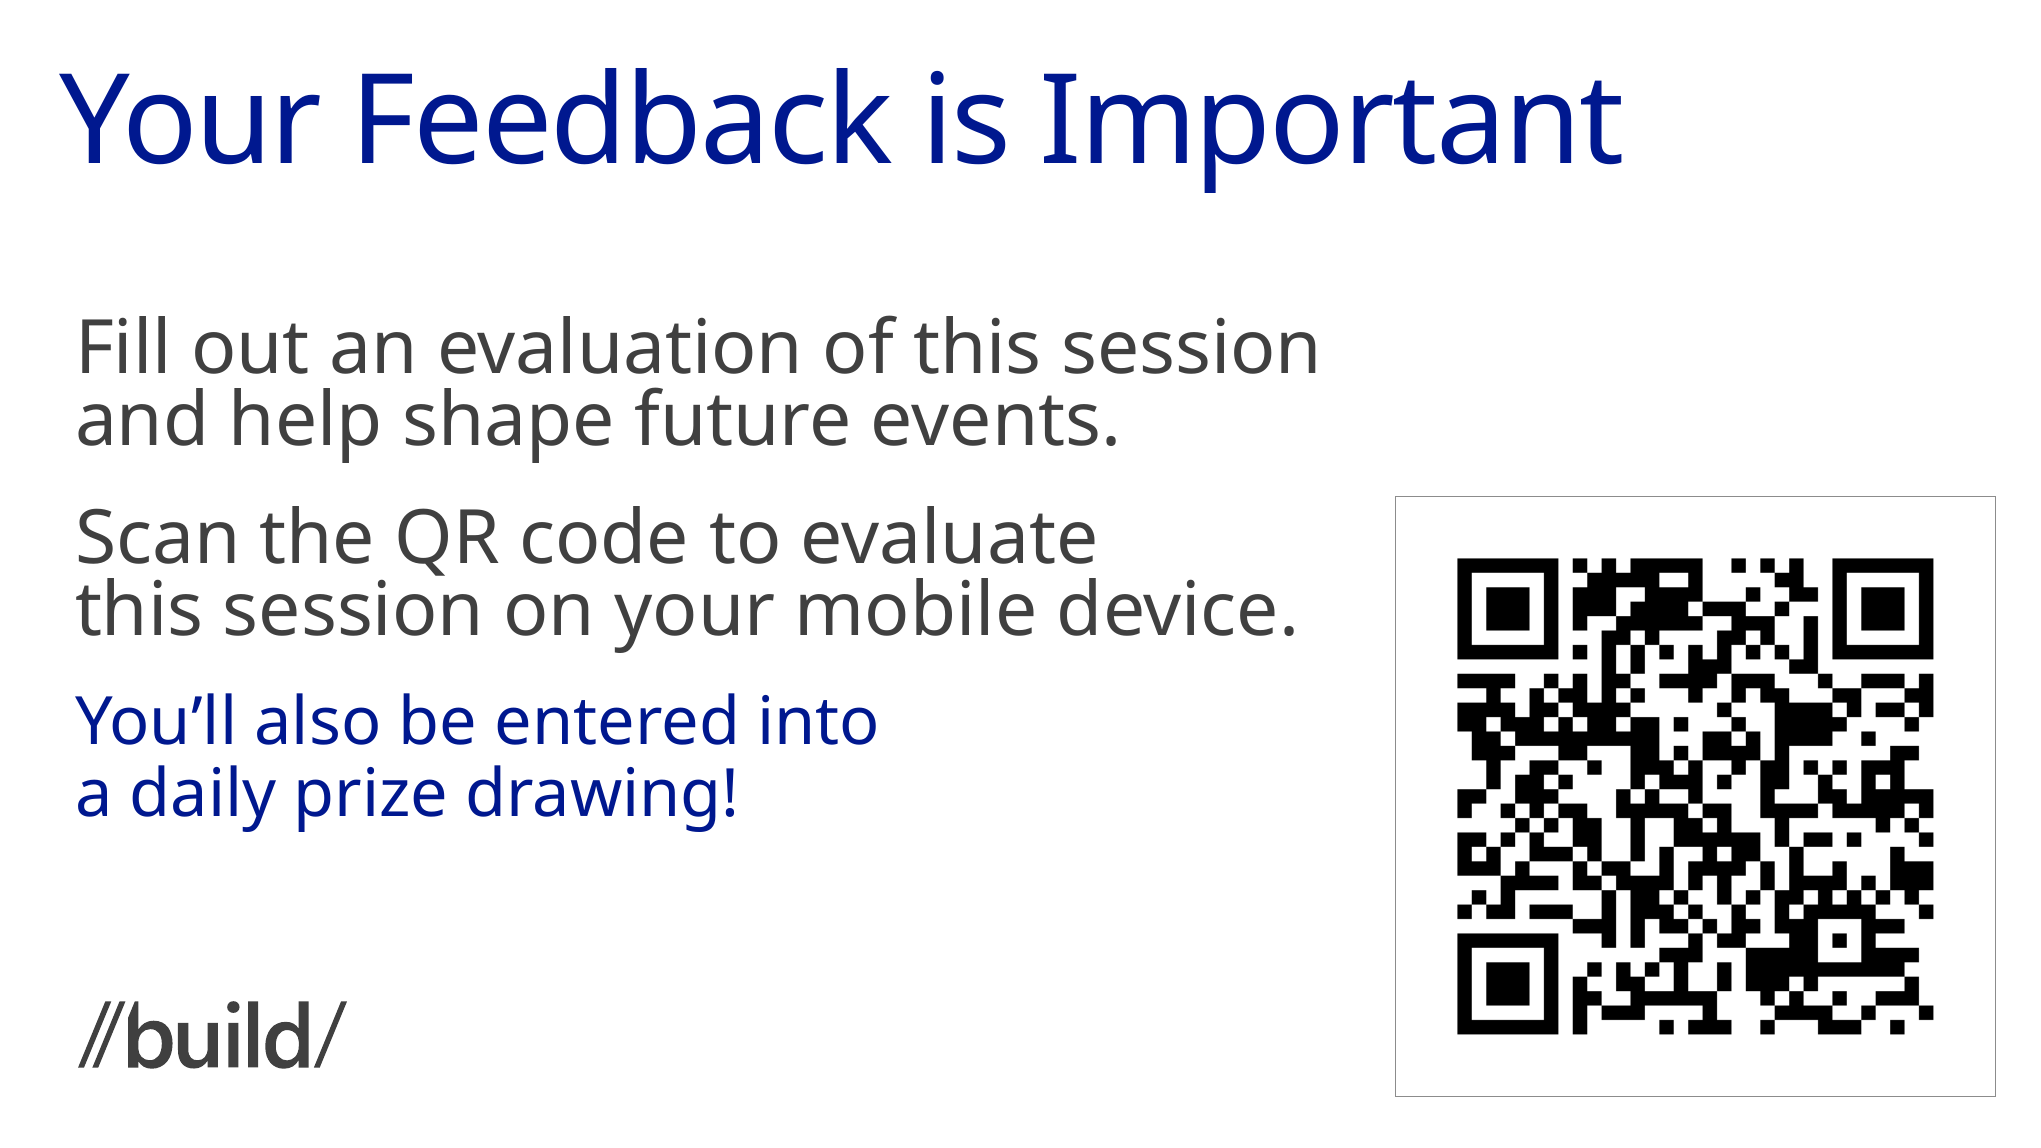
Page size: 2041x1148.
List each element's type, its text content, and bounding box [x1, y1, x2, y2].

text_box [313, 1001, 348, 1068]
text_box [78, 1001, 112, 1068]
text_box Your Feedback is Important [45, 48, 1996, 199]
text_box [128, 1001, 173, 1069]
text_box [227, 1001, 240, 1013]
text_box [248, 1001, 259, 1068]
text_box [228, 1022, 239, 1068]
text_box [177, 1022, 218, 1069]
text_box [265, 1001, 309, 1069]
picture [1394, 496, 1996, 1097]
text_box [92, 1001, 126, 1068]
text_box Fill out an evaluation of this session and help shape future events. Scan the QR code to evaluate this session on your mobile device. You’ll also be entered into a daily prize drawing! [45, 291, 1995, 649]
